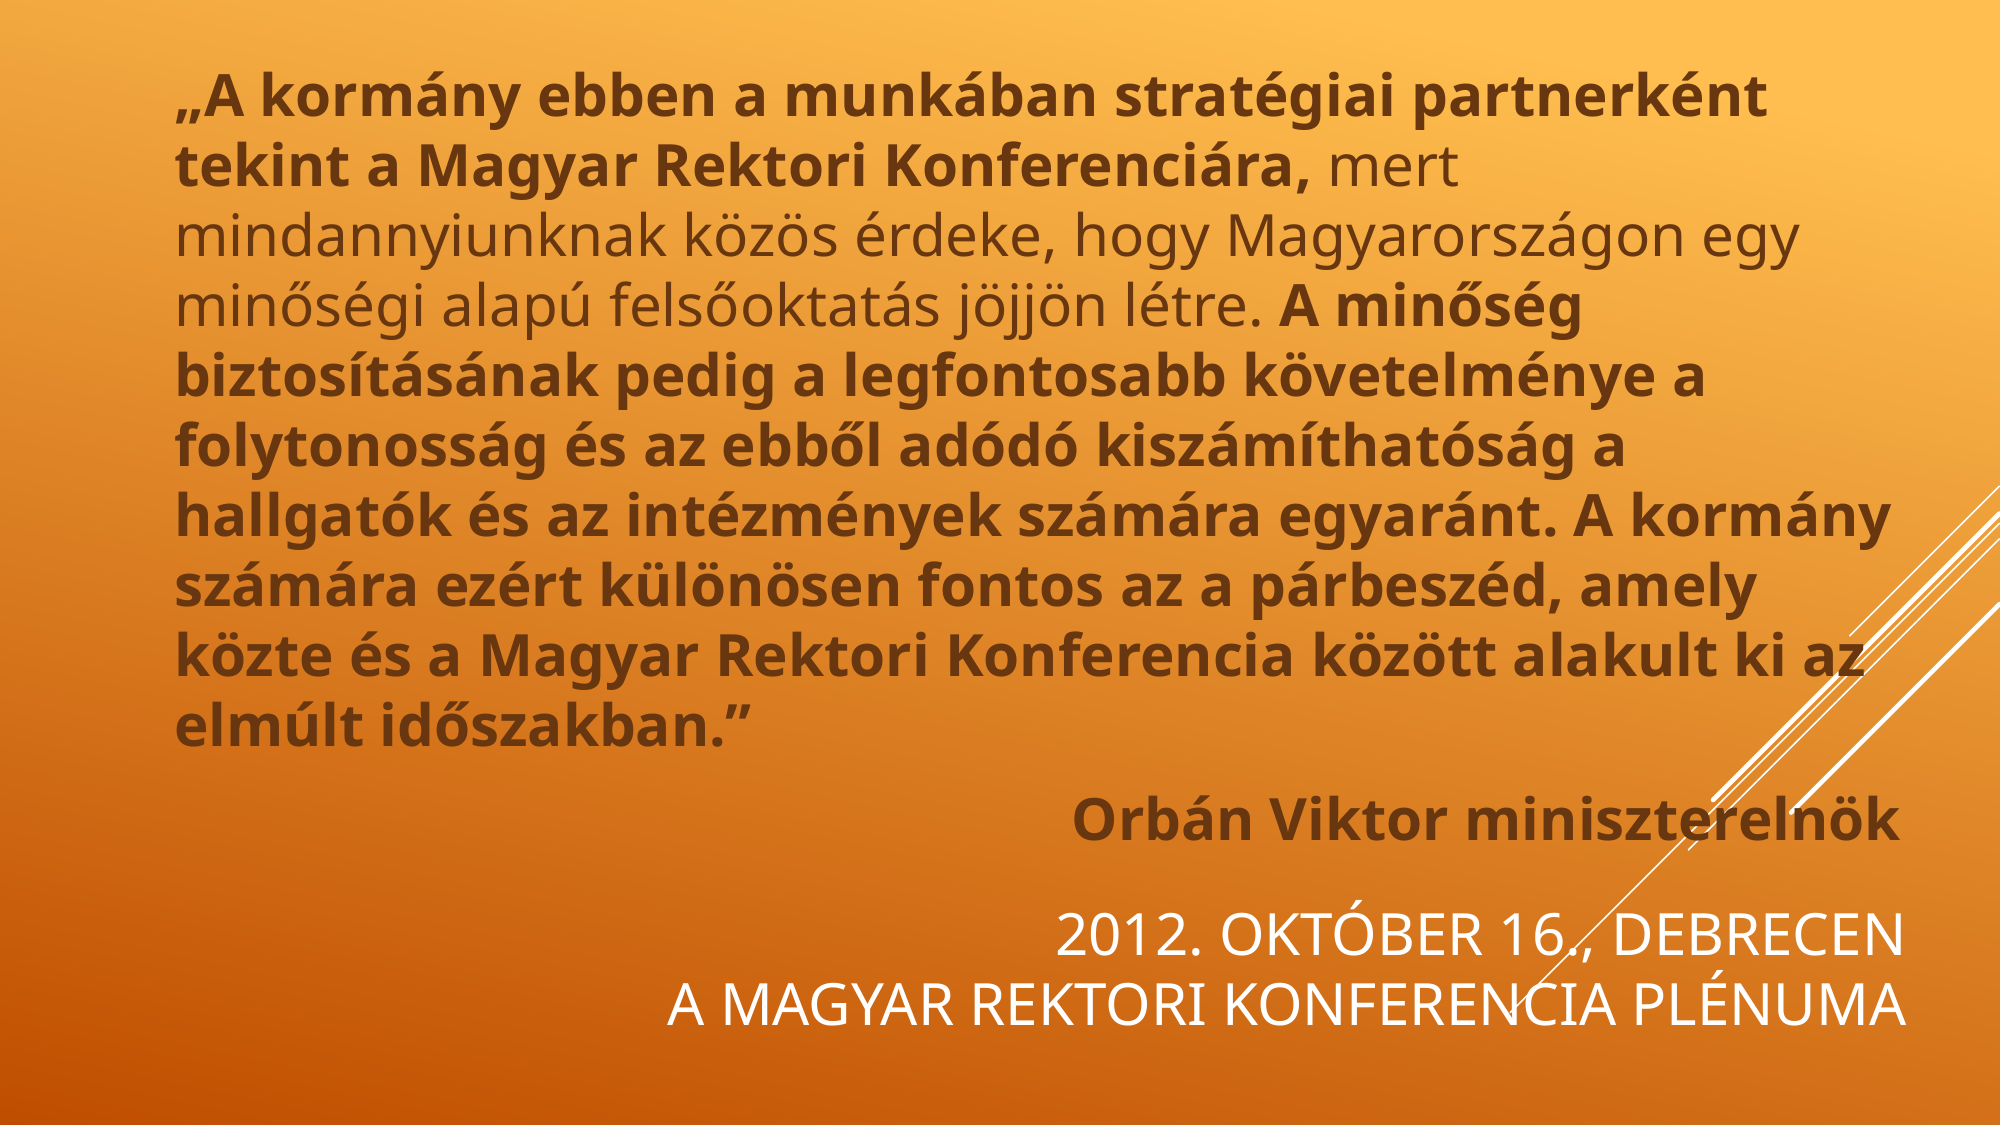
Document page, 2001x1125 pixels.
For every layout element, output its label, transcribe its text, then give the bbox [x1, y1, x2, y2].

title 2012. Október 16., Debrecen A Magyar rektori Konferencia Plénuma [521, 908, 1922, 1091]
list „A kormány ebben a munkában stratégiai partnerként tekint a Magyar Rektori Konferenciára, mert mindannyiunknak közös érdeke, hogy Magyarországon egy minőségi alapú felsőoktatás jöjjön létre. A minőség biztosításának pedig a legfontosabb követelménye a folytonosság és az ebből adódó kiszámíthatóság a hallgatók és az intézmények számára egyaránt. A kormány számára ezért különösen fontos az a párbeszéd, amely közte és a Magyar Rektori Konferencia között alakult ki az elmúlt időszakban.” Orbán Viktor miniszterelnök [112, 96, 1931, 908]
